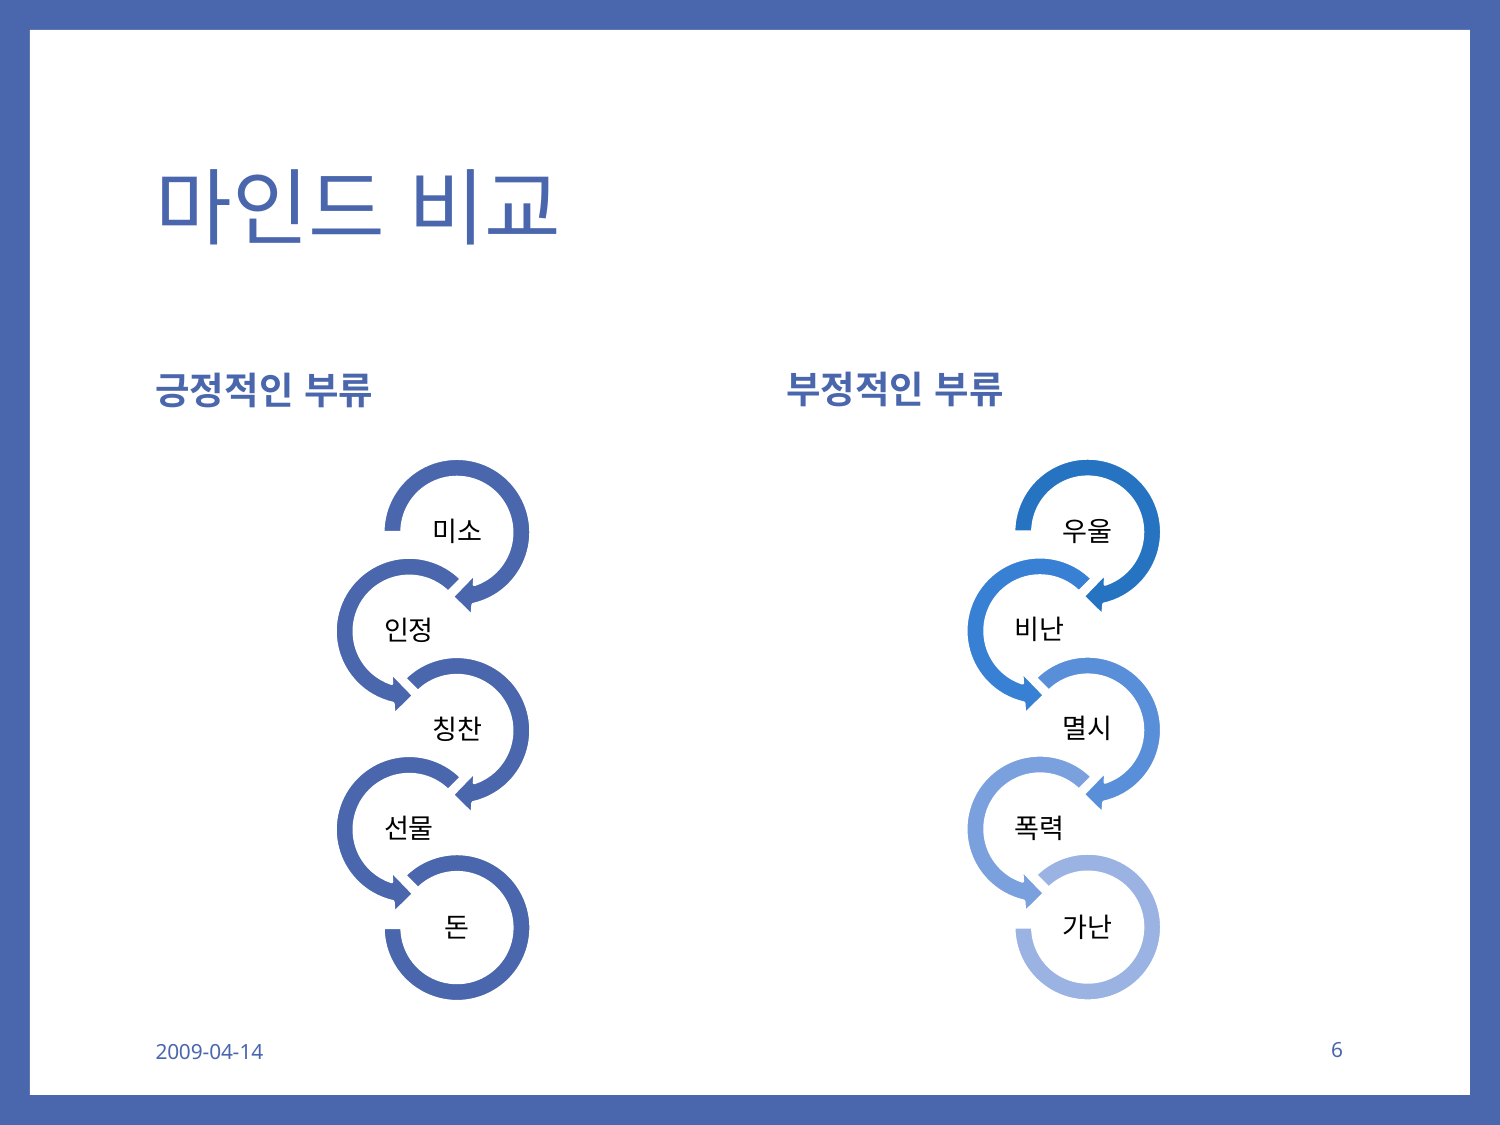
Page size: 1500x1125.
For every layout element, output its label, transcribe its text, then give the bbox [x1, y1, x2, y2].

slide_number 6 [1147, 1020, 1358, 1081]
title 마인드 비교 [140, 99, 1356, 323]
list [770, 445, 1357, 1002]
list 긍정적인 부류 [140, 328, 726, 445]
list 부정적인 부류 [771, 327, 1357, 445]
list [140, 445, 726, 1002]
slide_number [140, 1020, 428, 1081]
